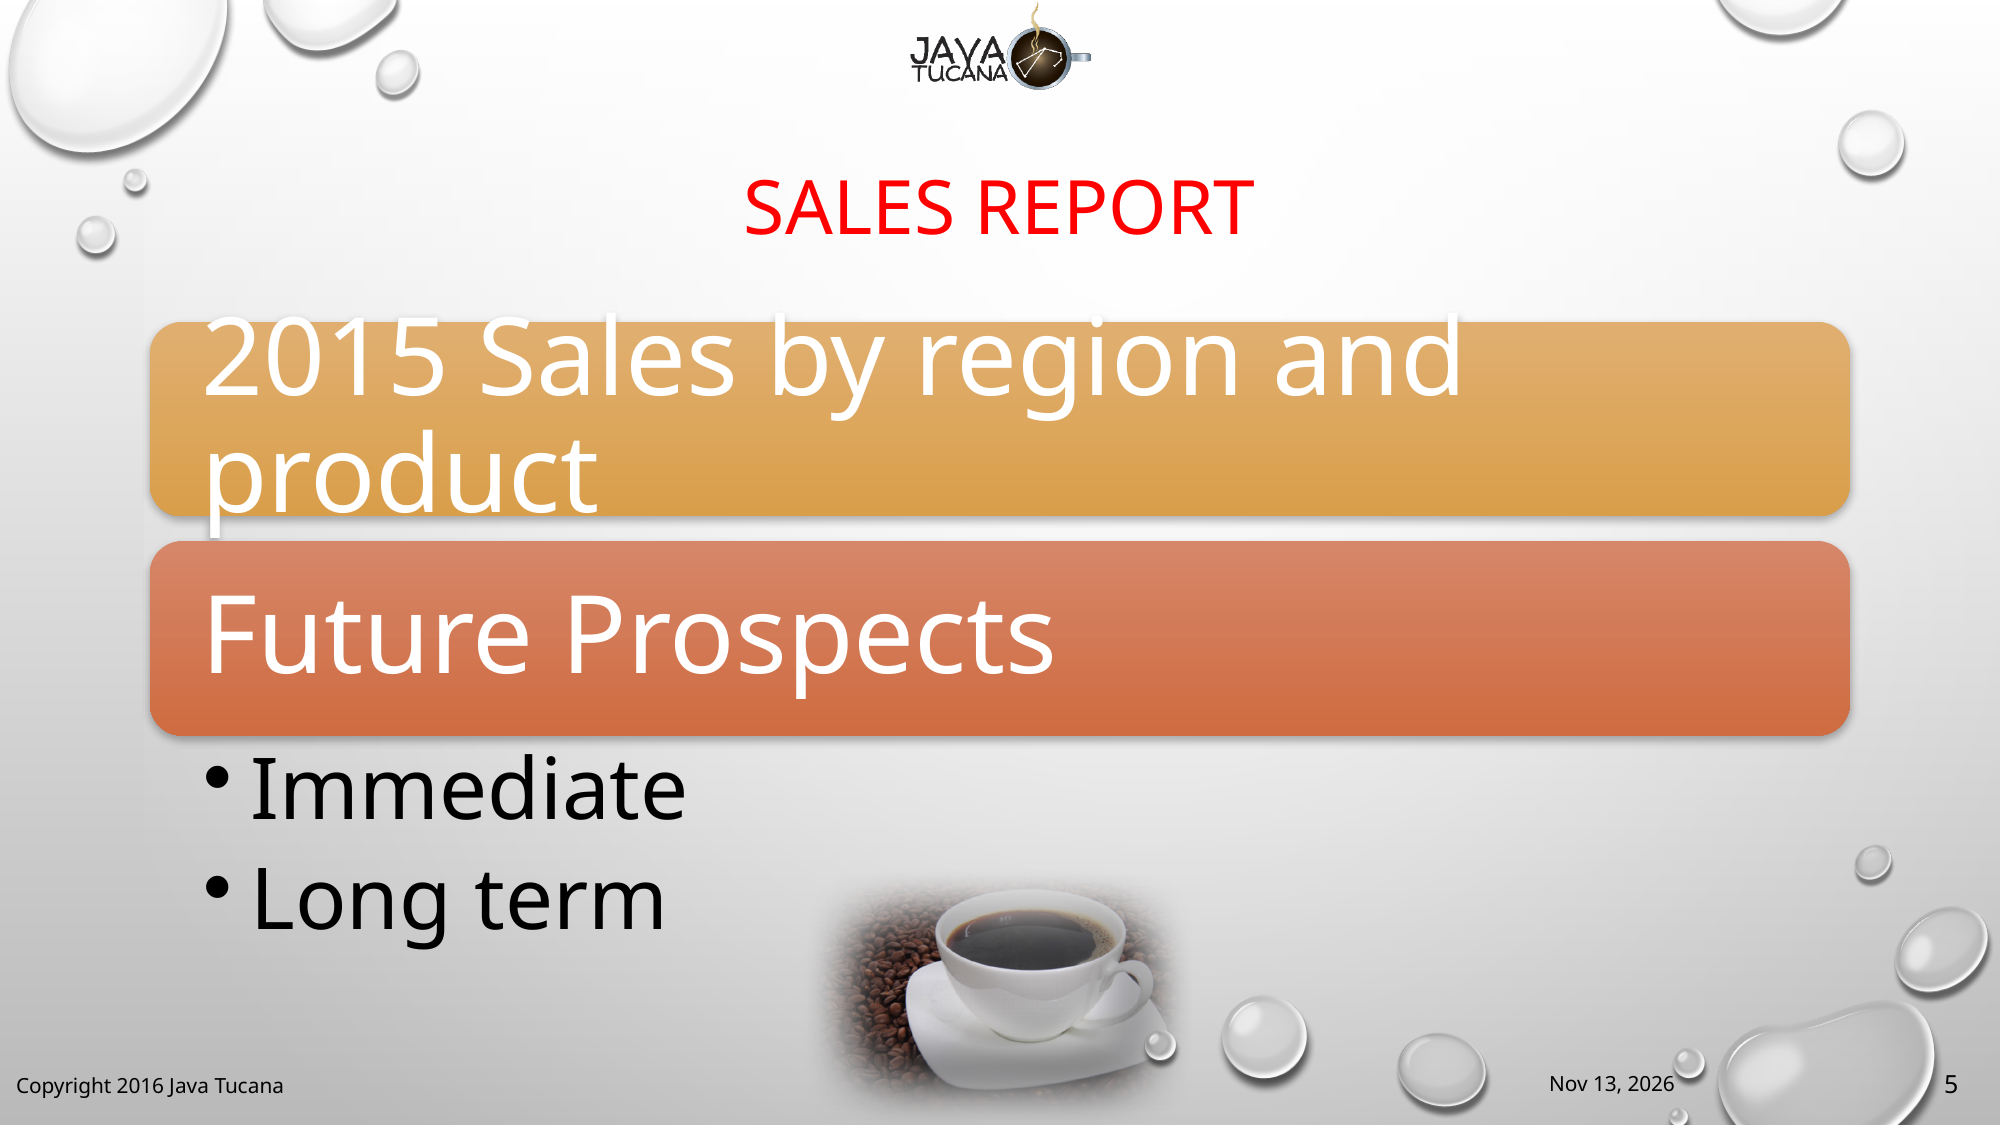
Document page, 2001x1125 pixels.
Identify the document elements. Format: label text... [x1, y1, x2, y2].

picture [0, 0, 2001, 1125]
slide_number 21-Mar-16 [1239, 1055, 1690, 1116]
slide_number 5 [1848, 1055, 1974, 1116]
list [149, 319, 1851, 951]
footer Copyright 2016 Java Tucana [1, 1055, 1096, 1116]
title Sales Report [149, 101, 1851, 319]
